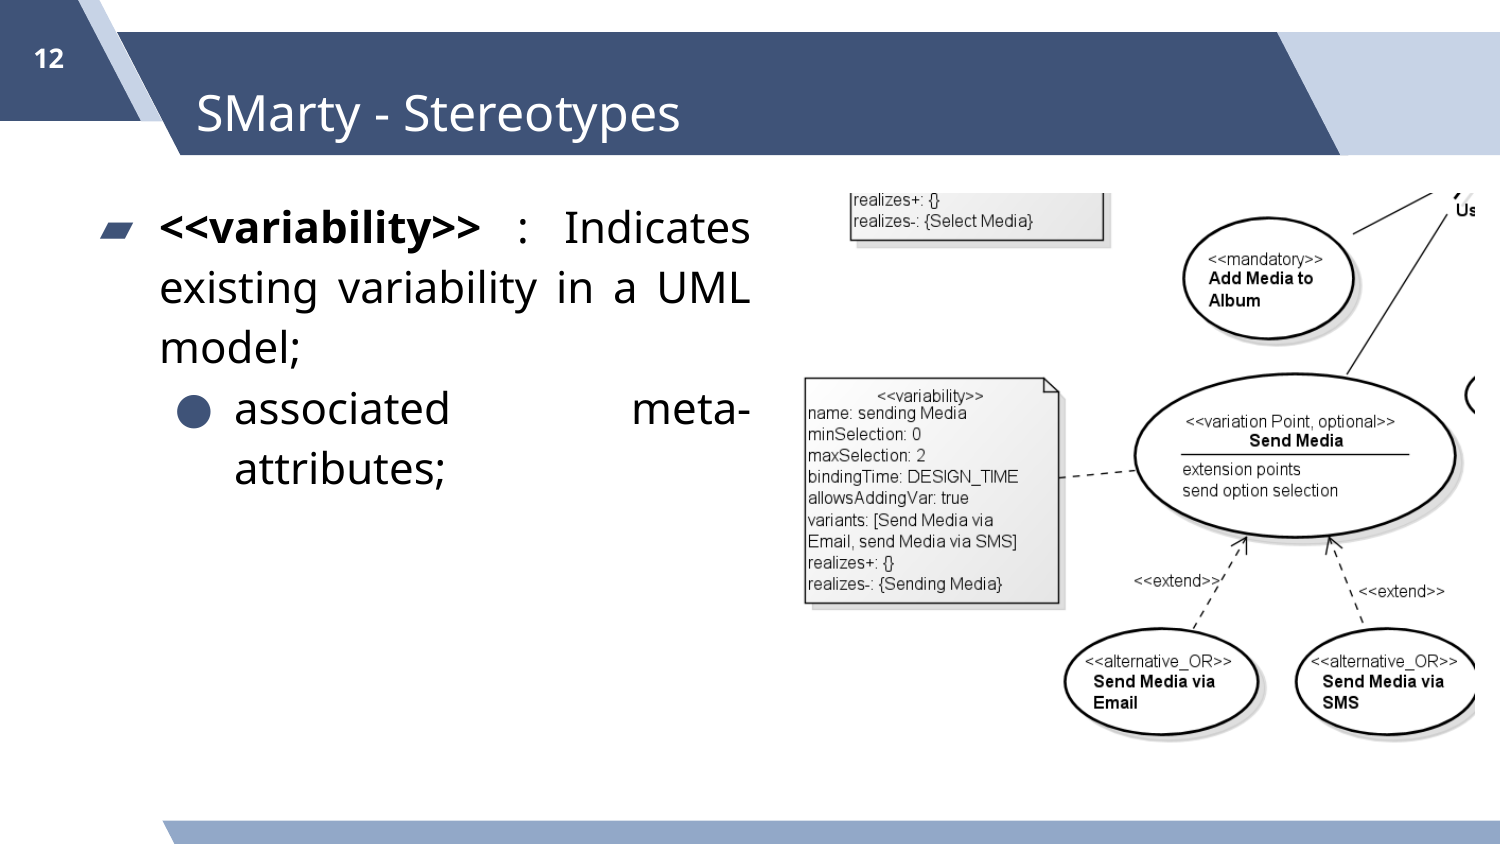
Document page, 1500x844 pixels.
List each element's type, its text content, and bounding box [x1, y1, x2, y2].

slide_number ‹#› [0, 0, 98, 121]
list <<variability>> : Indicates existing variability in a UML model; associated meta-attributes; [69, 176, 767, 737]
picture [791, 192, 1476, 749]
title SMarty - Stereotypes [181, 45, 1285, 169]
